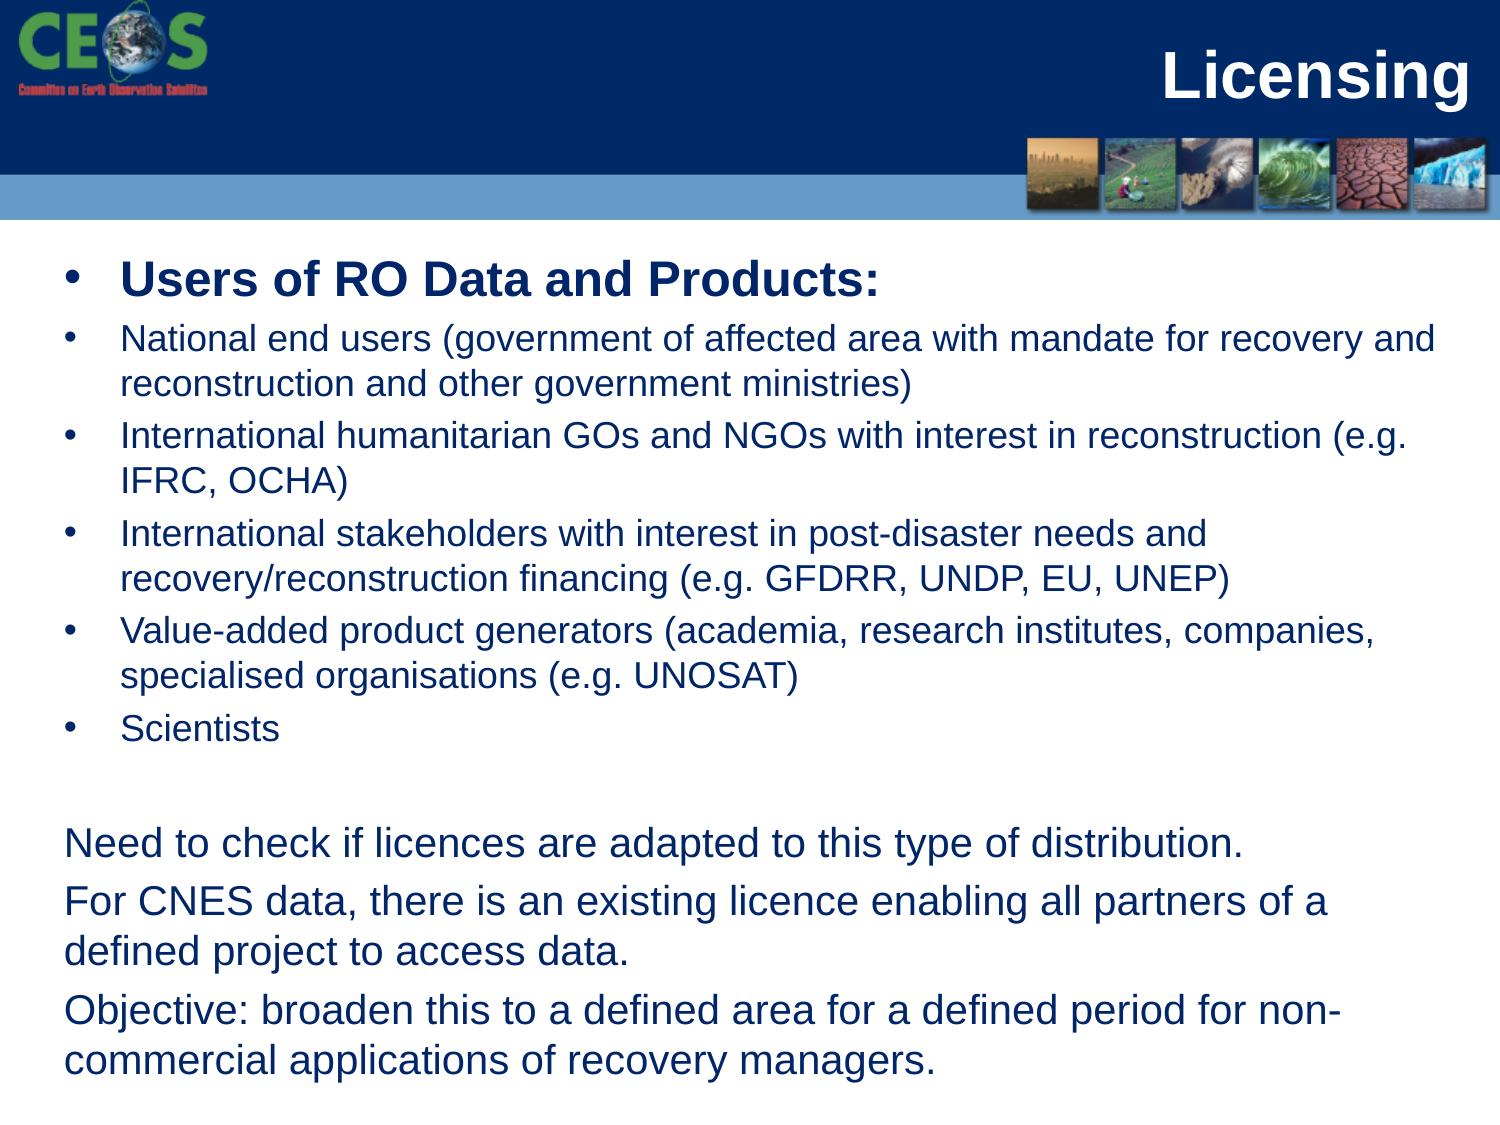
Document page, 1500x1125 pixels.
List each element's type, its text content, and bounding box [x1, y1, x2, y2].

list Users of RO Data and Products: National end users (government of affected area with mandate for recovery and reconstruction and other government ministries) International humanitarian GOs and NGOs with interest in reconstruction (e.g. IFRC, OCHA) International stakeholders with interest in post-disaster needs and recovery/reconstruction financing (e.g. GFDRR, UNDP, EU, UNEP) Value-added product generators (academia, research institutes, companies, specialised organisations (e.g. UNOSAT) Scientists Need to check if licences are adapted to this type of distribution. For CNES data, there is an existing licence enabling all partners of a defined project to access data. Objective: broaden this to a defined area for a defined period for non-commercial applications of recovery managers. [48, 238, 1472, 1038]
picture [0, 0, 1500, 220]
title Licensing [350, 30, 1488, 114]
